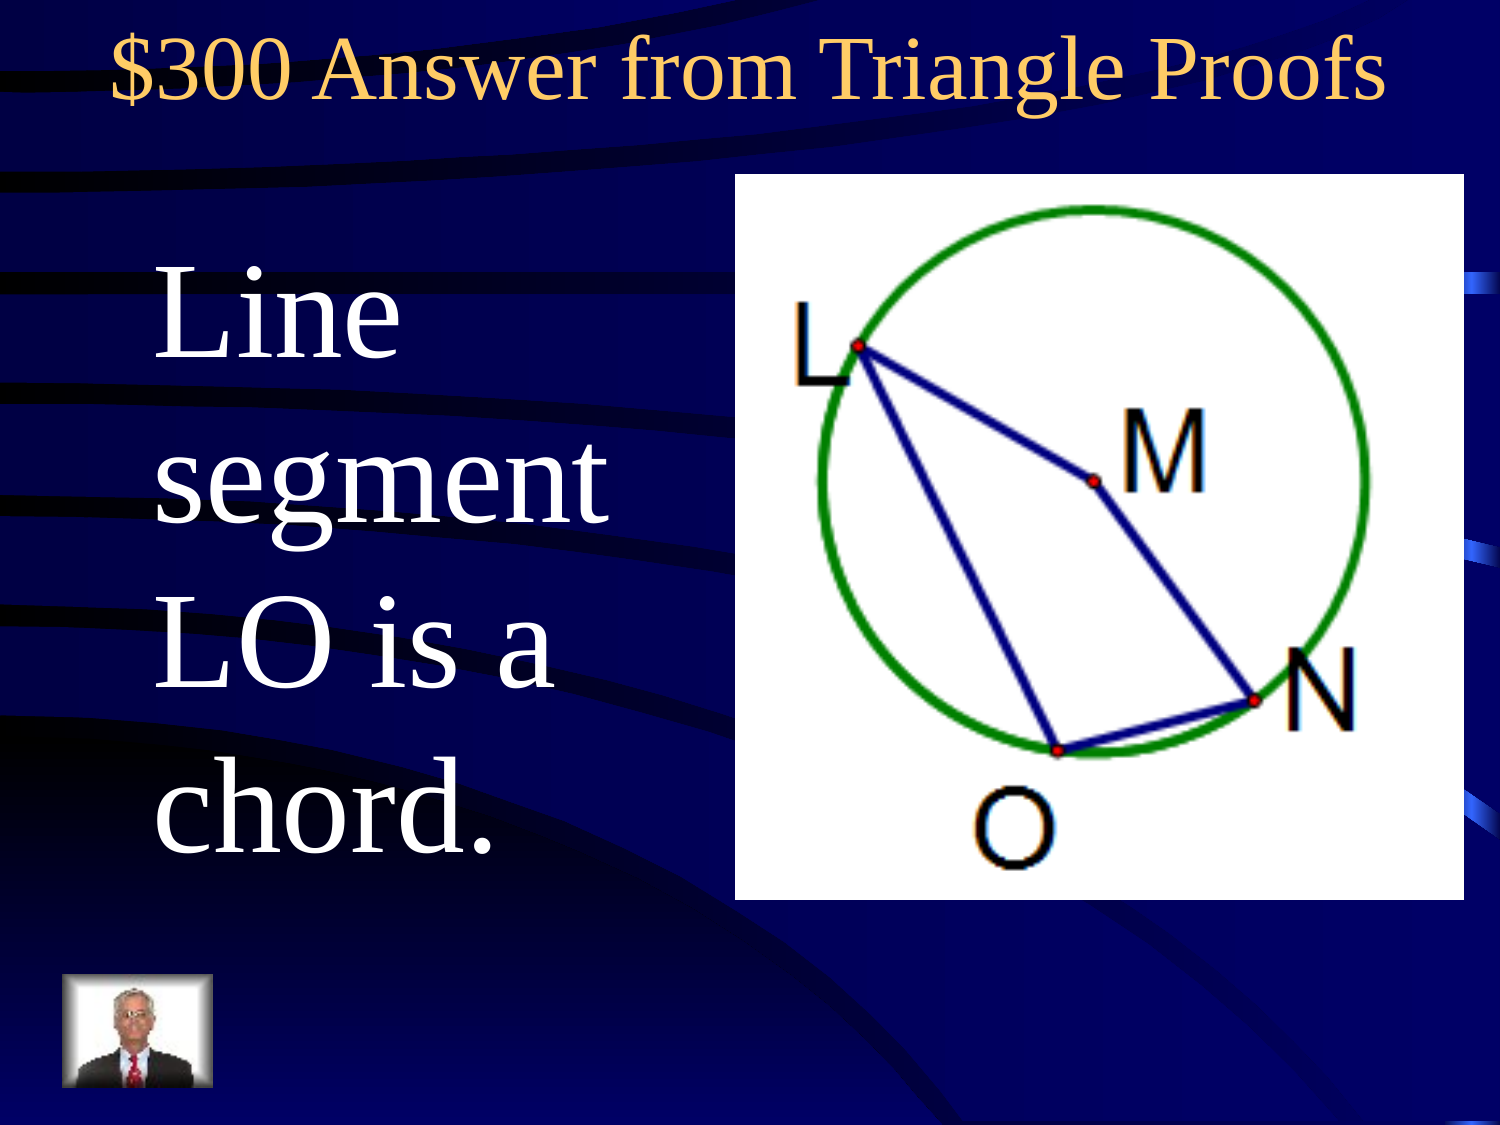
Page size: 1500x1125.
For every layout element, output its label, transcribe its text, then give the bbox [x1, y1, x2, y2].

picture [735, 174, 1465, 901]
picture [62, 974, 213, 1088]
title $300 Answer from Triangle Proofs [0, 0, 1500, 126]
text_box Line segment LO is a chord. [137, 212, 713, 887]
